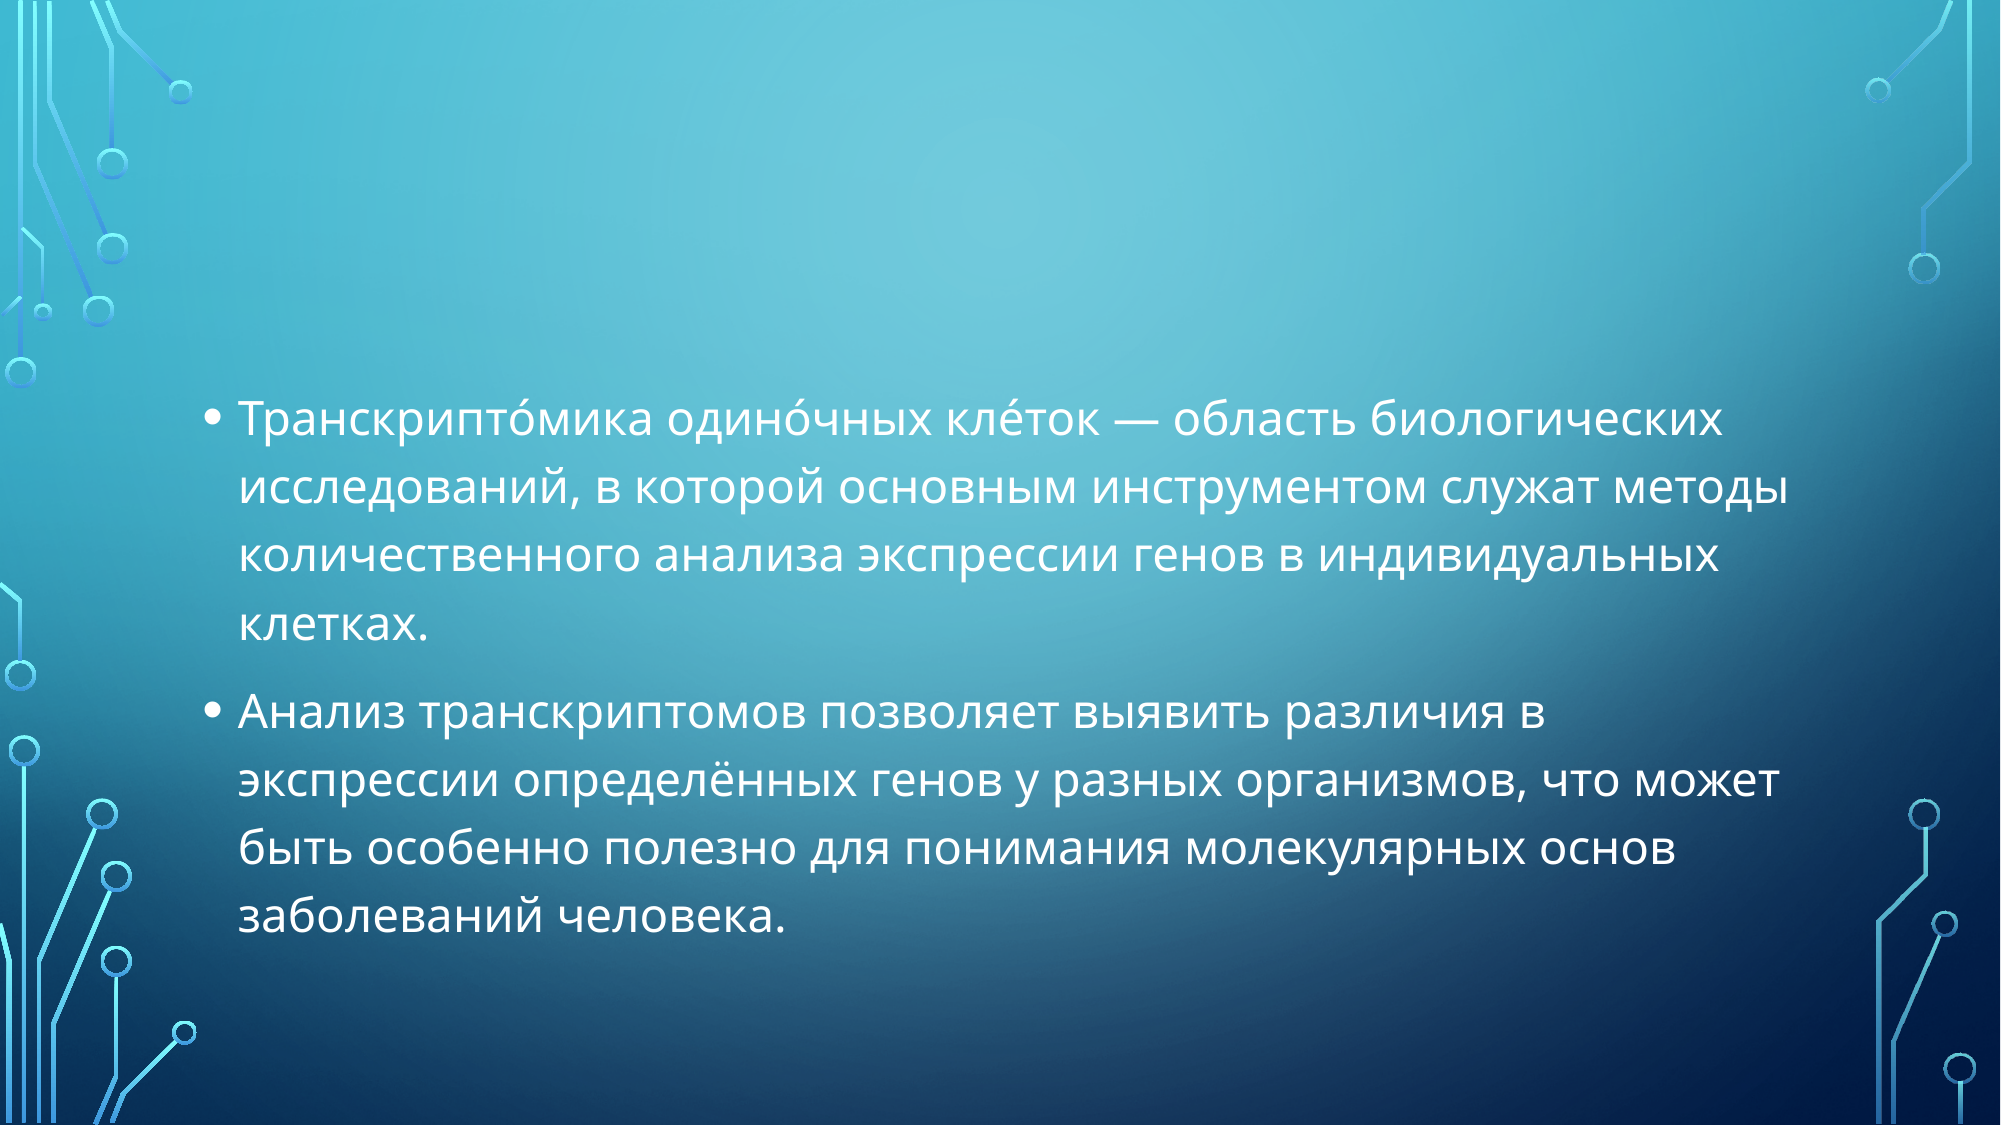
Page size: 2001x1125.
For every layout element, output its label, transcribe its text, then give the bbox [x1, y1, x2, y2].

list Транскрипто́мика одино́чных кле́ток — область биологических исследований, в которой основным инструментом служат методы количественного анализа экспрессии генов в индивидуальных клетках. Анализ транскриптомов позволяет выявить различия в экспрессии определённых генов у разных организмов, что может быть особенно полезно для понимания молекулярных основ заболеваний человека. [187, 369, 1813, 950]
